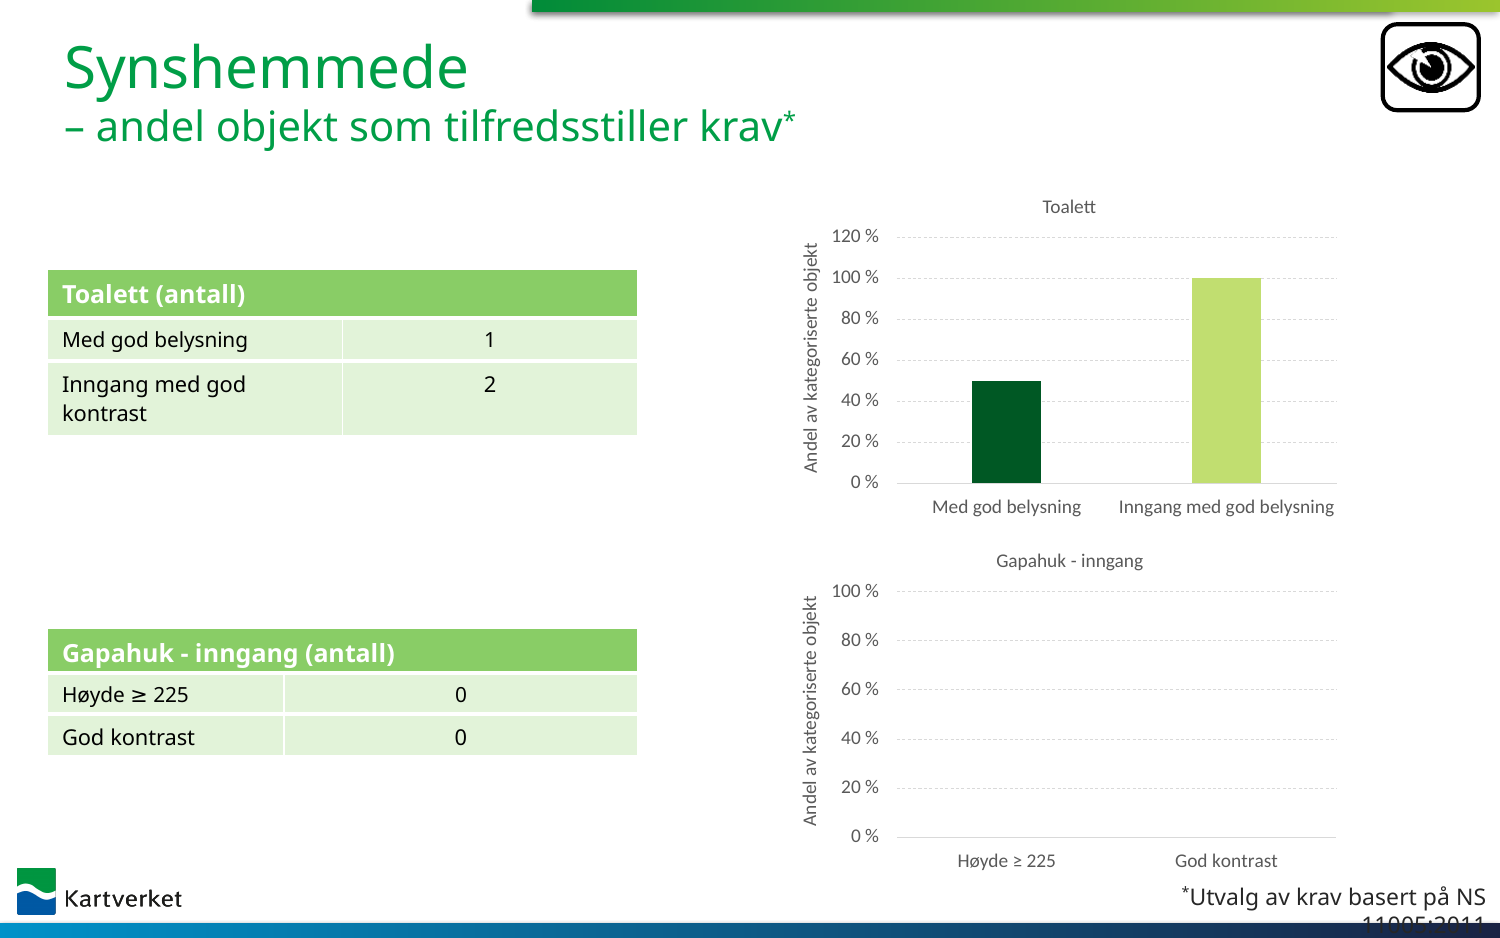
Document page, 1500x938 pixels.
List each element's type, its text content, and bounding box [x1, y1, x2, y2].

table_cell 2 [343, 363, 637, 435]
table_header Toalett (antall) [48, 270, 637, 316]
text_box Synshemmede – andel objekt som tilfredsstiller krav* [49, 24, 1431, 158]
table_cell 0 [285, 675, 637, 712]
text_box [1382, 24, 1480, 111]
table_cell 0 [285, 716, 637, 755]
table_cell Med god belysning [48, 320, 342, 359]
text_box *Utvalg av krav basert på NS 11005:2011 [1068, 873, 1500, 938]
picture [791, 187, 1348, 526]
table_cell Høyde ≥ 225 [48, 675, 283, 712]
table_cell 1 [343, 320, 637, 359]
table_header Gapahuk - inngang (antall) [48, 629, 637, 671]
picture [791, 541, 1348, 880]
table_cell God kontrast [48, 716, 283, 755]
table_cell Inngang med god kontrast [48, 363, 342, 435]
